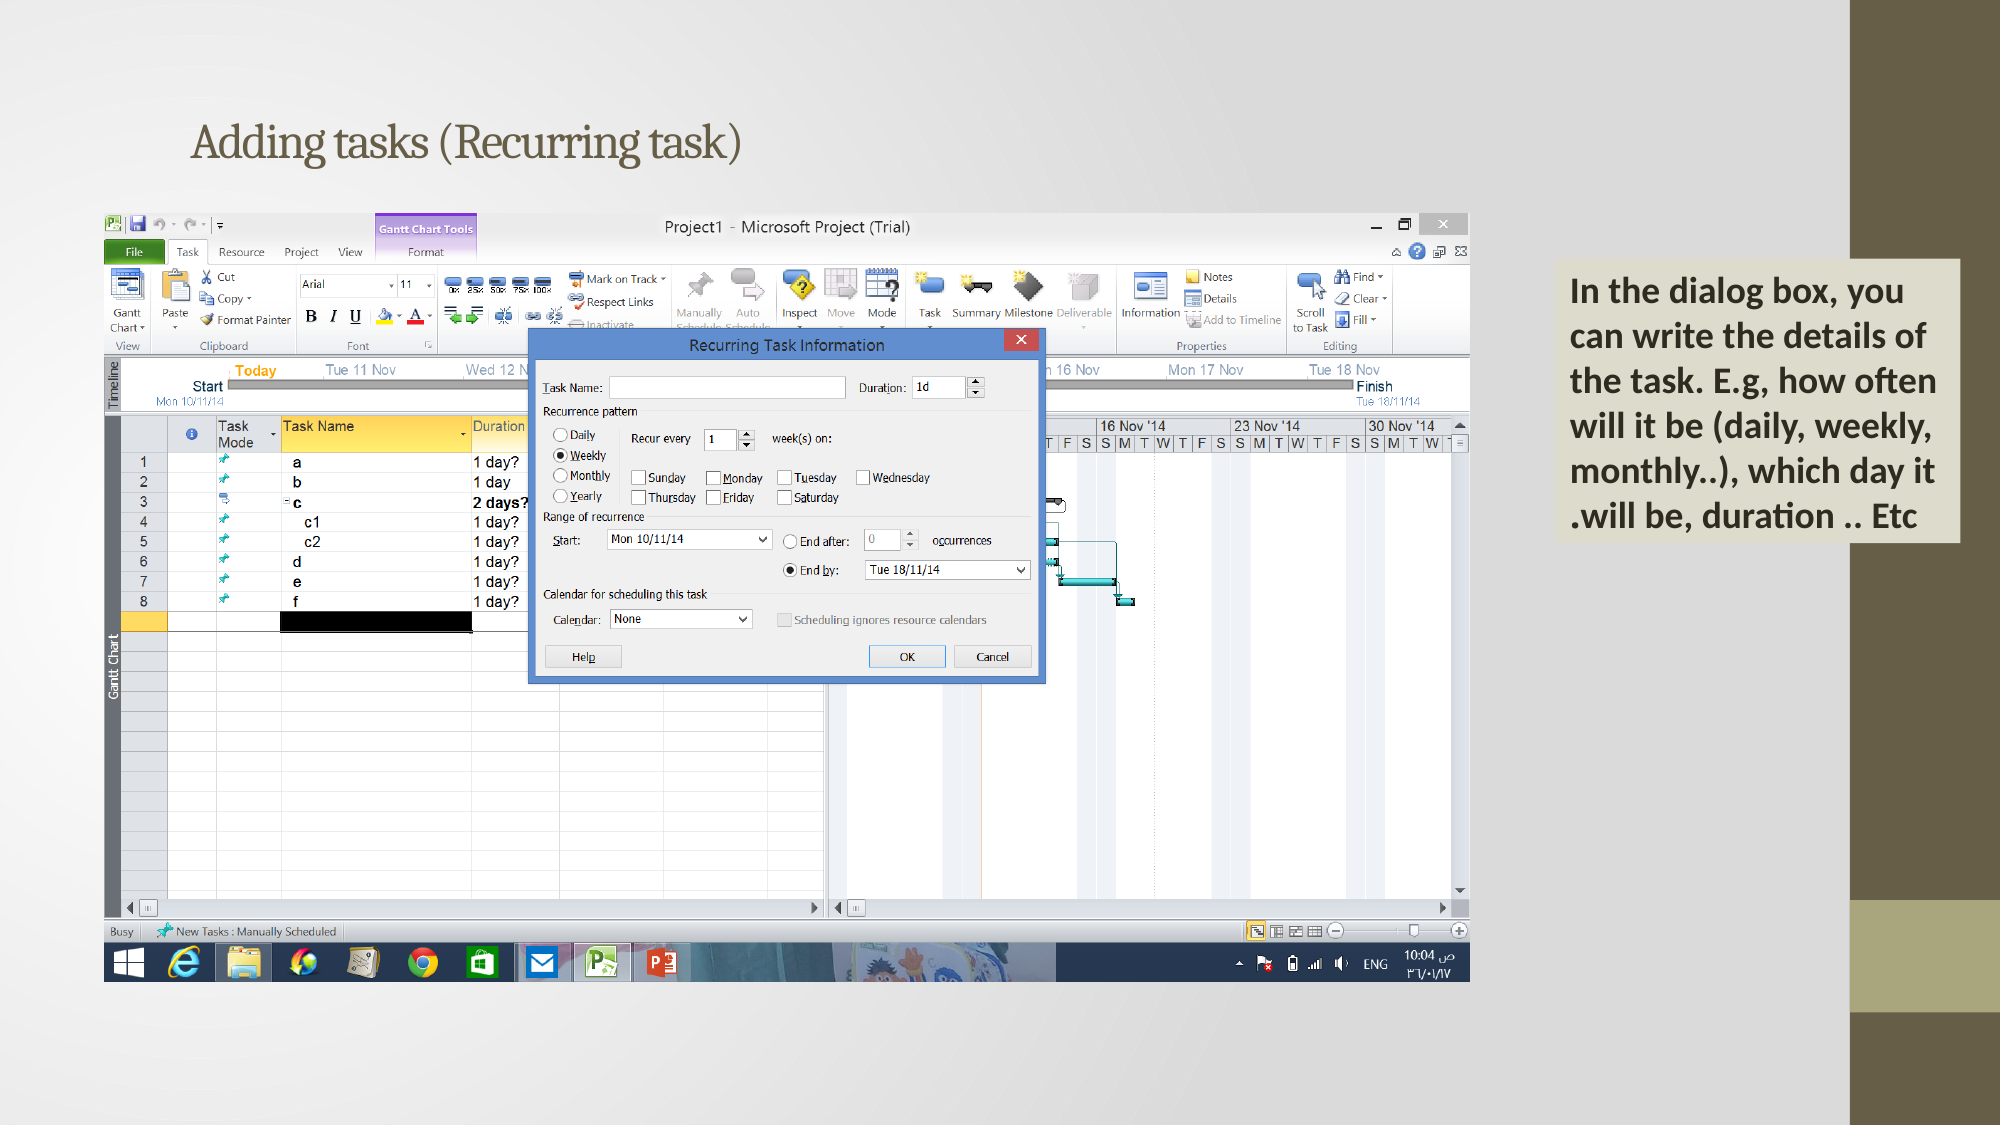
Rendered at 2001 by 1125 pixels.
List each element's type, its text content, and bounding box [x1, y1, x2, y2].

text_box In the dialog box, you can write the details of the task. E.g, how often will it be (daily, weekly, monthly..), which day it will be, duration .. Etc. [1555, 258, 1961, 544]
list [104, 213, 1471, 982]
title Adding tasks (Recurring task) [175, 79, 1826, 197]
